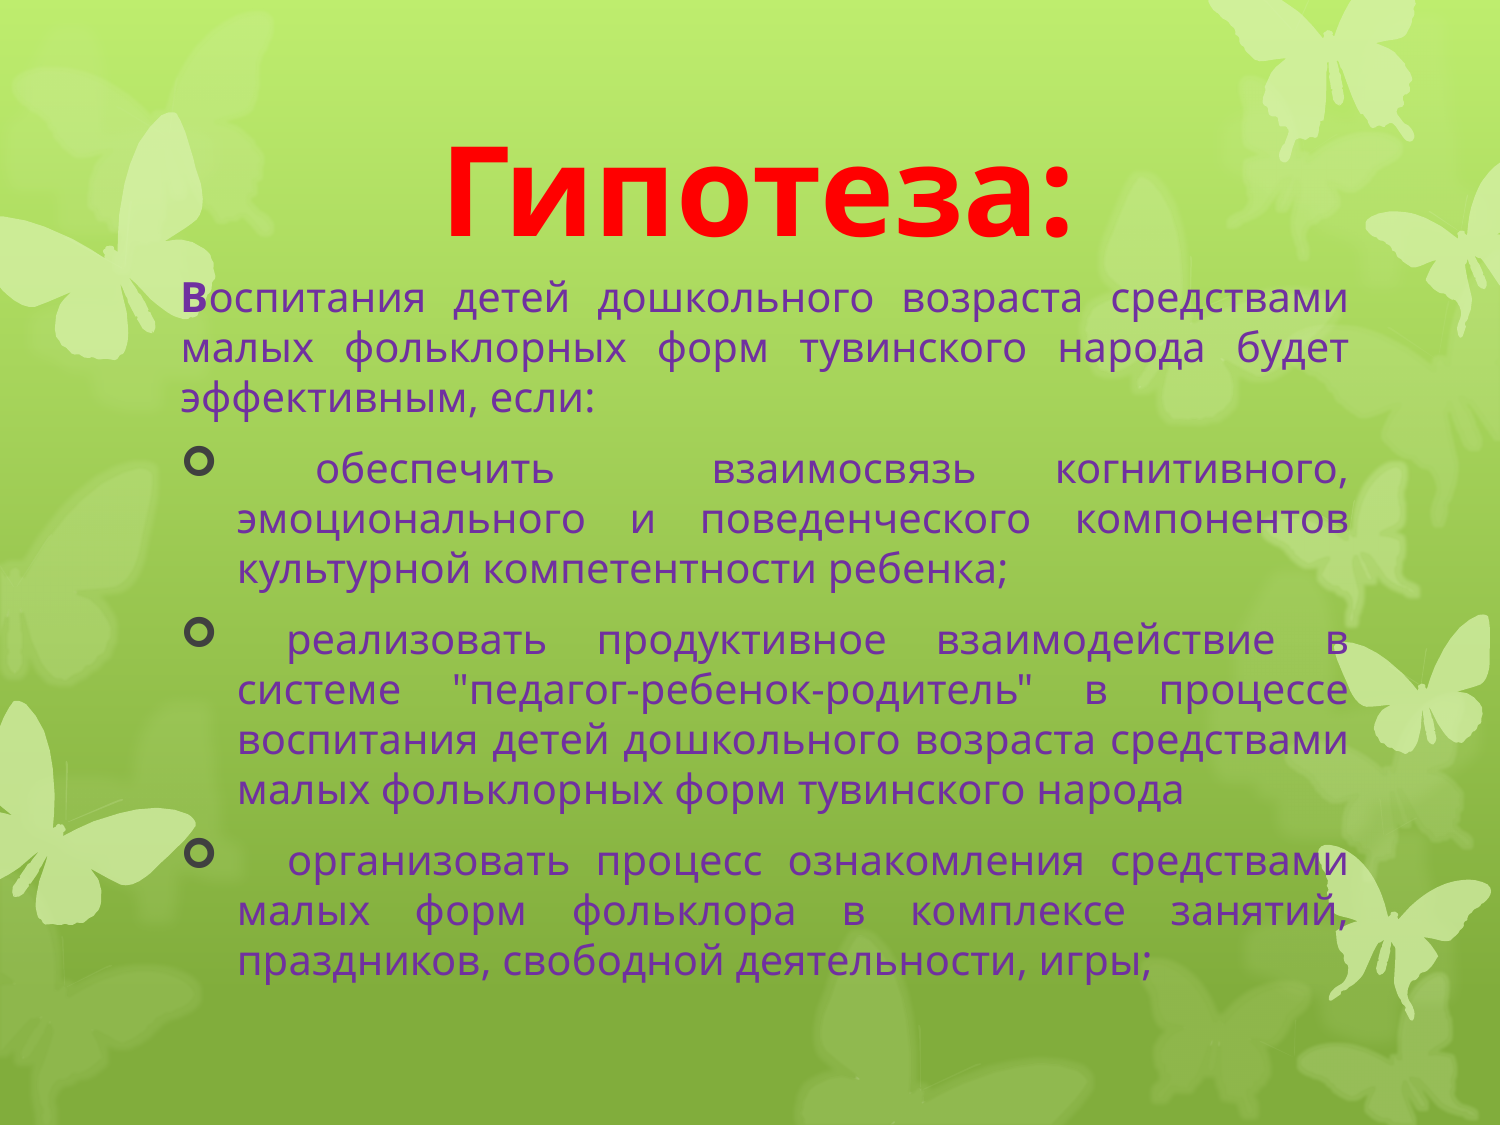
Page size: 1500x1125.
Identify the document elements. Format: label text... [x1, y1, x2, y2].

list Воспитания детей дошкольного возраста средствами малых фольклорных форм тувинского народа будет эффективным, если: обеспечить взаимосвязь когнитивного, эмоционального и поведенческого компонентов культурной компетентности ребенка; реализовать продуктивное взаимодействие в системе "педагог-ребенок-родитель" в процессе воспитания детей дошкольного возраста средствами малых фольклорных форм тувинского народа организовать процесс ознакомления средствами малых форм фольклора в комплексе занятий, праздников, свободной деятельности, игры; [165, 219, 1365, 1035]
title Гипотеза: [165, 110, 1335, 219]
